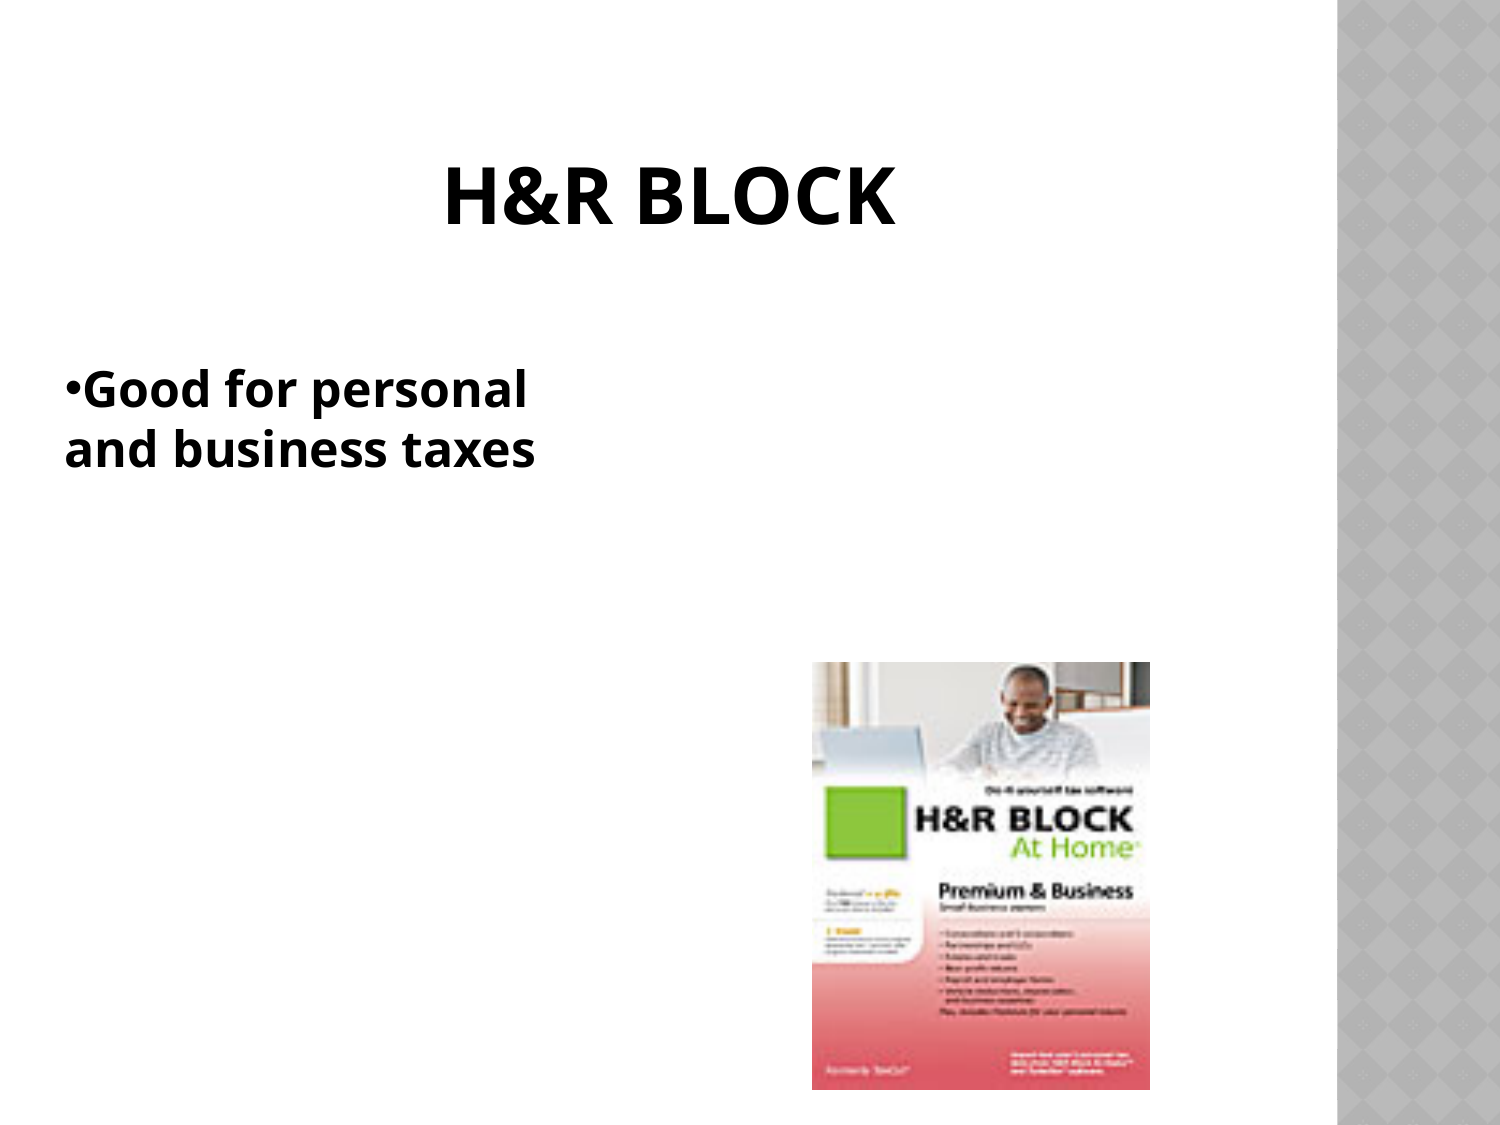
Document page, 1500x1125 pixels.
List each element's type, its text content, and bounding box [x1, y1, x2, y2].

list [812, 662, 1151, 1091]
text_box Good for personal and business taxes [49, 349, 575, 485]
title H&R Block [75, 52, 1263, 240]
